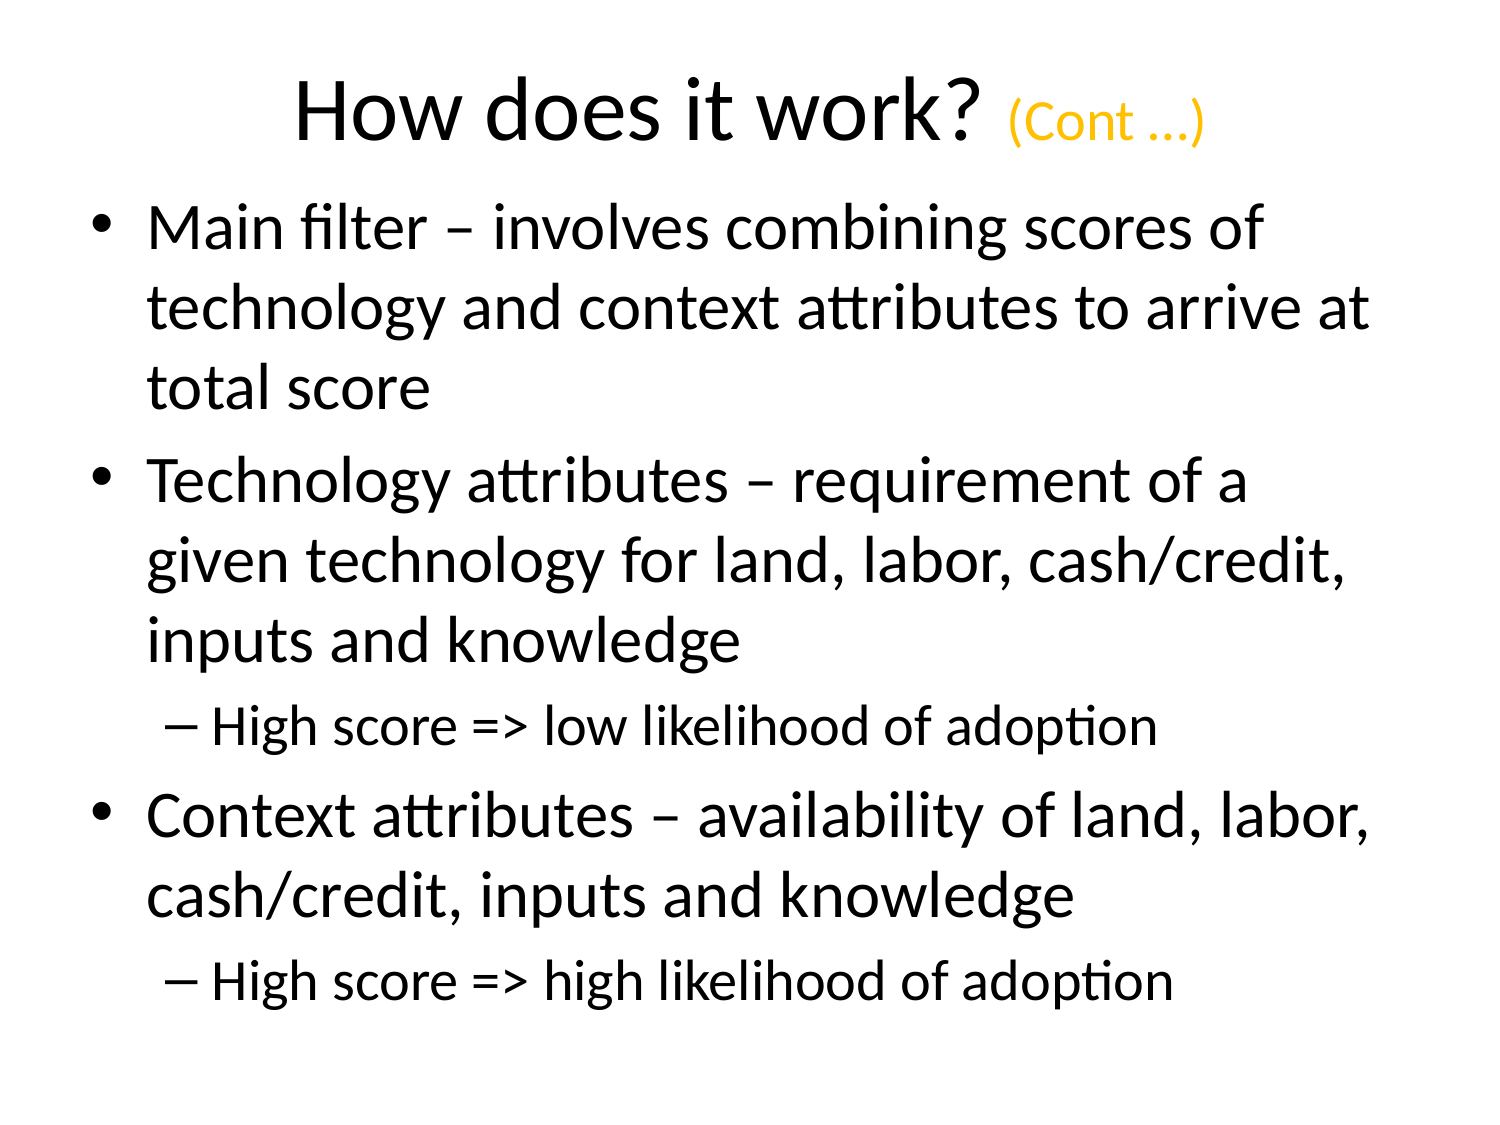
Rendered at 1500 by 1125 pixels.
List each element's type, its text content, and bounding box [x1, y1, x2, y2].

title How does it work? (Cont …) [74, 44, 1426, 163]
list Main filter – involves combining scores of technology and context attributes to arrive at total score Technology attributes – requirement of a given technology for land, labor, cash/credit, inputs and knowledge High score => low likelihood of adoption Context attributes – availability of land, labor, cash/credit, inputs and knowledge High score => high likelihood of adoption [74, 174, 1426, 1051]
